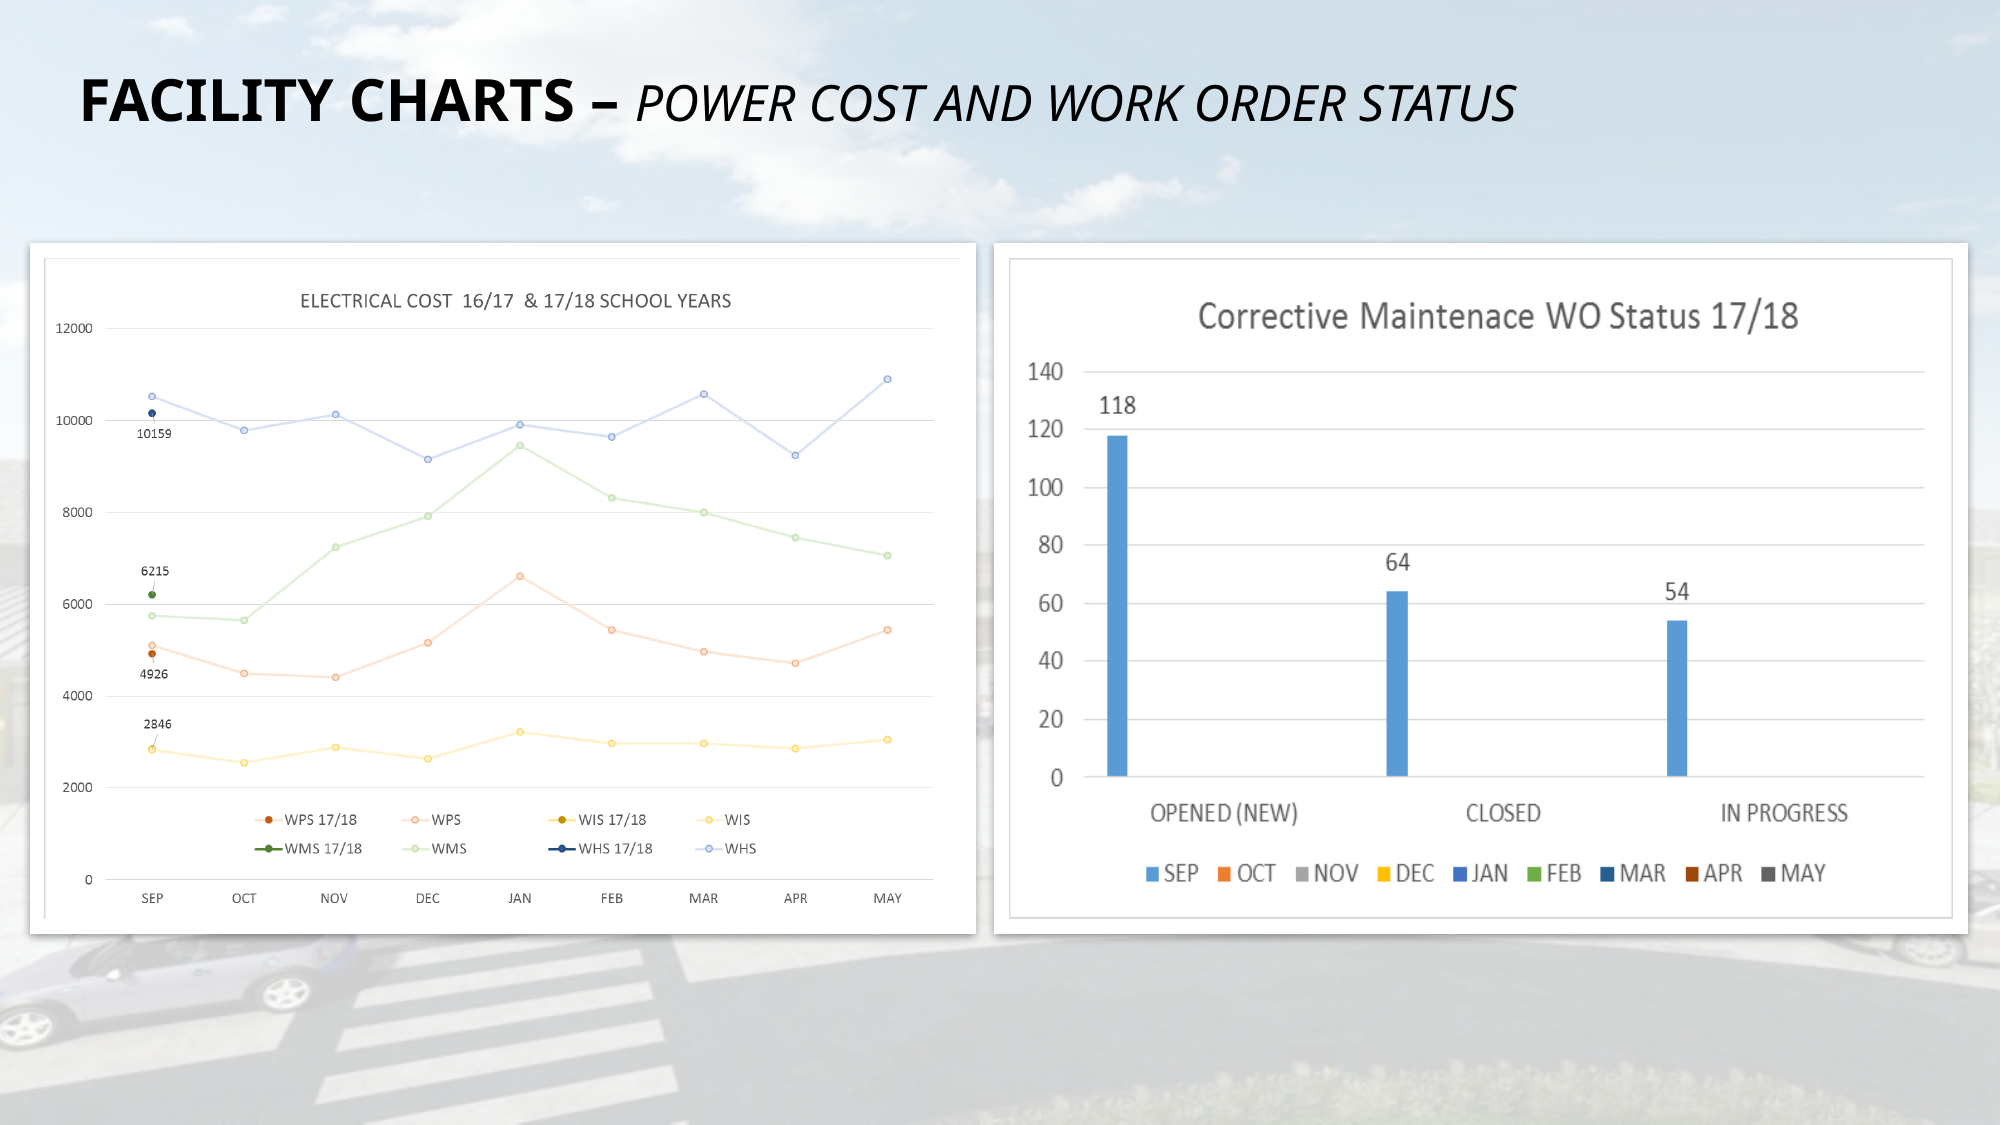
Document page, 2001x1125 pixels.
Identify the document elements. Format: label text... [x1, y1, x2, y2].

title FACILITY CHARTS – POWER COST AND WORK ORDER STATUS [63, 51, 1789, 155]
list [44, 257, 962, 920]
picture [1008, 257, 1954, 920]
